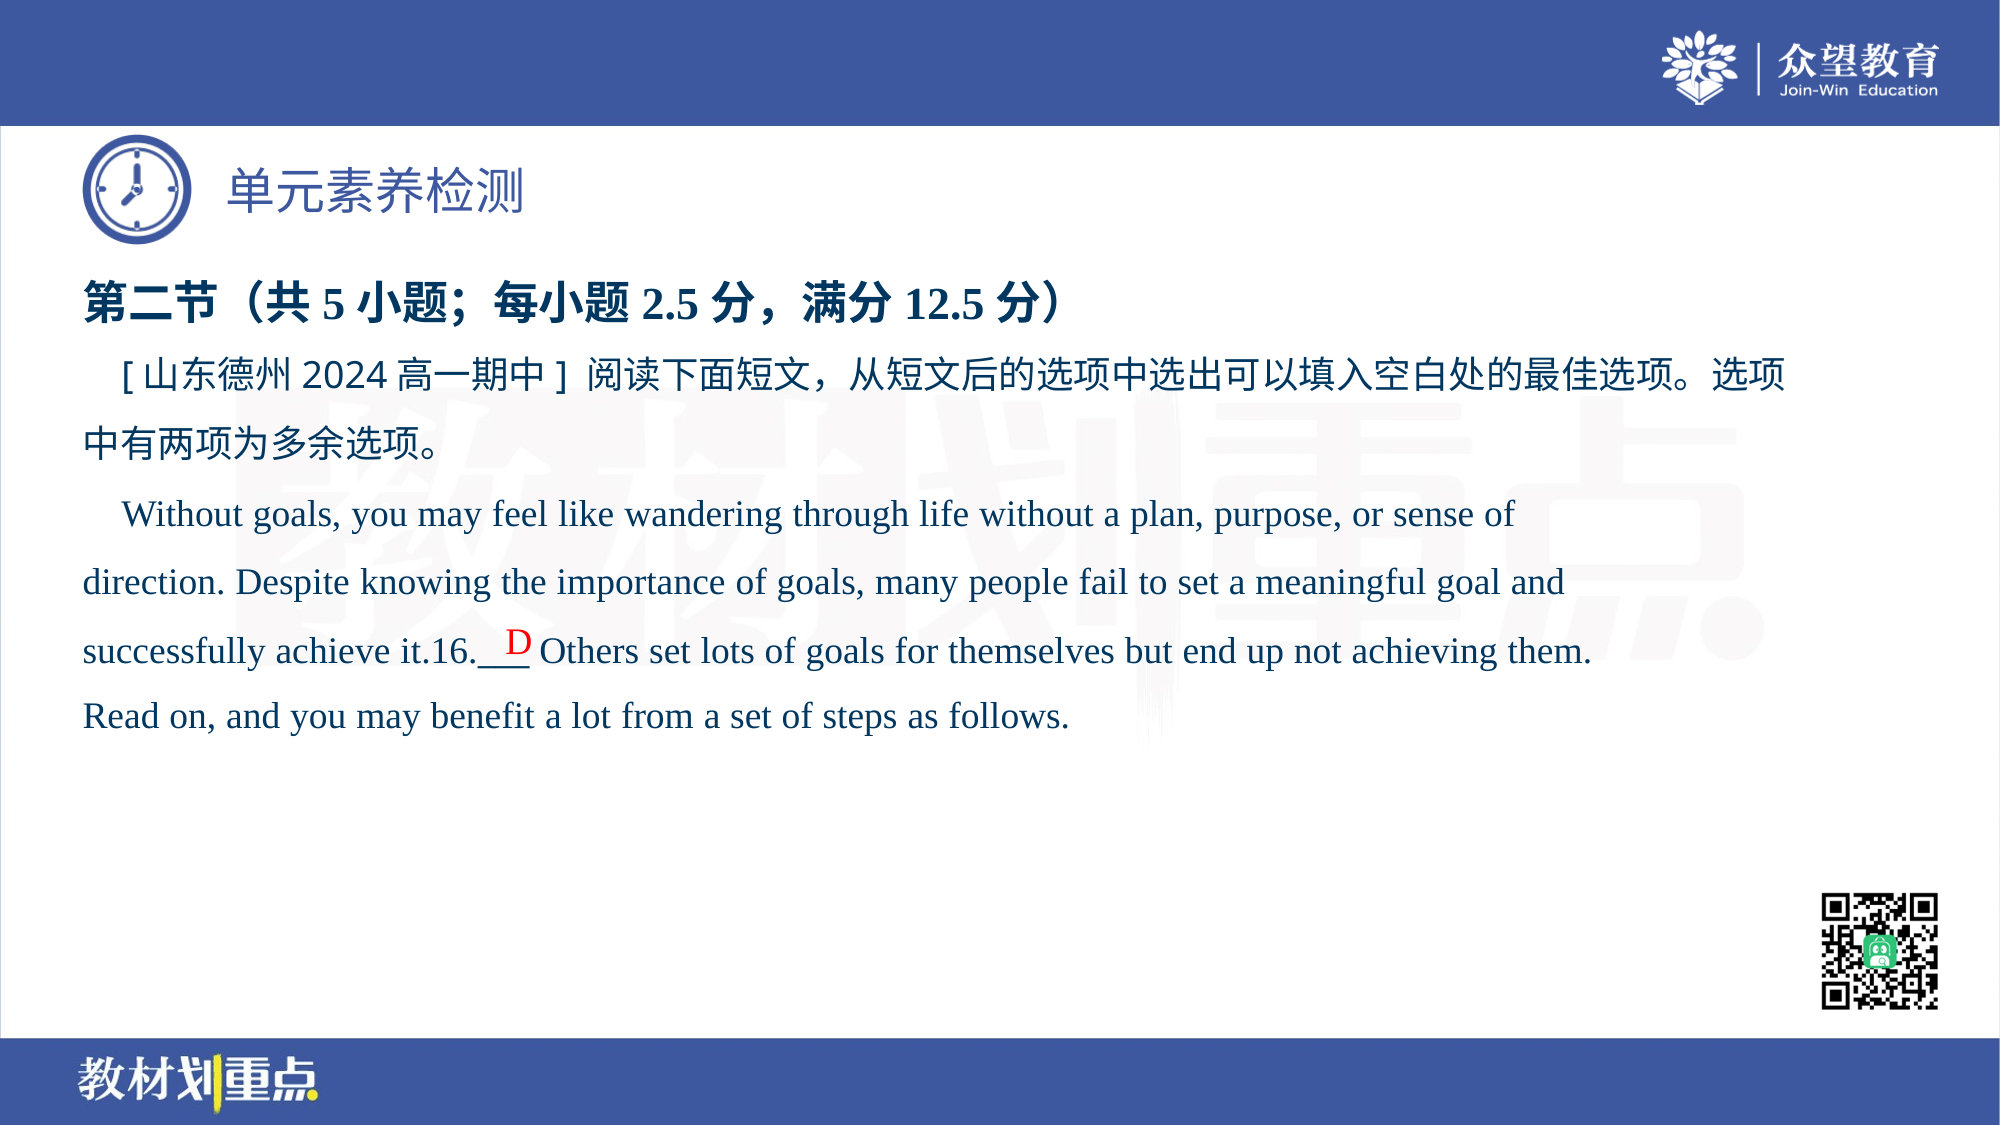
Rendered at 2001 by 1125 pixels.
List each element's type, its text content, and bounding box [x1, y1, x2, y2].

text_box 第二节（共5小题；每小题2.5分，满分12.5分） [82, 247, 1817, 327]
text_box [山东德州2024高一期中] 阅读下面短文，从短文后的选项中选出可以填入空白处的最佳选项。选项 中有两项为多余选项。 Without goals, you may feel like wandering through life without a plan, purpose, or sense of direction. Despite knowing the importance of goals, many people fail to set a meaningful goal and successfully achieve it.16.___ Others set lots of goals for themselves but end up not achieving them. Read on, and you may benefit a lot from a set of steps as follows. [82, 327, 1817, 729]
text_box D [491, 597, 547, 656]
picture [0, 0, 2000, 1125]
